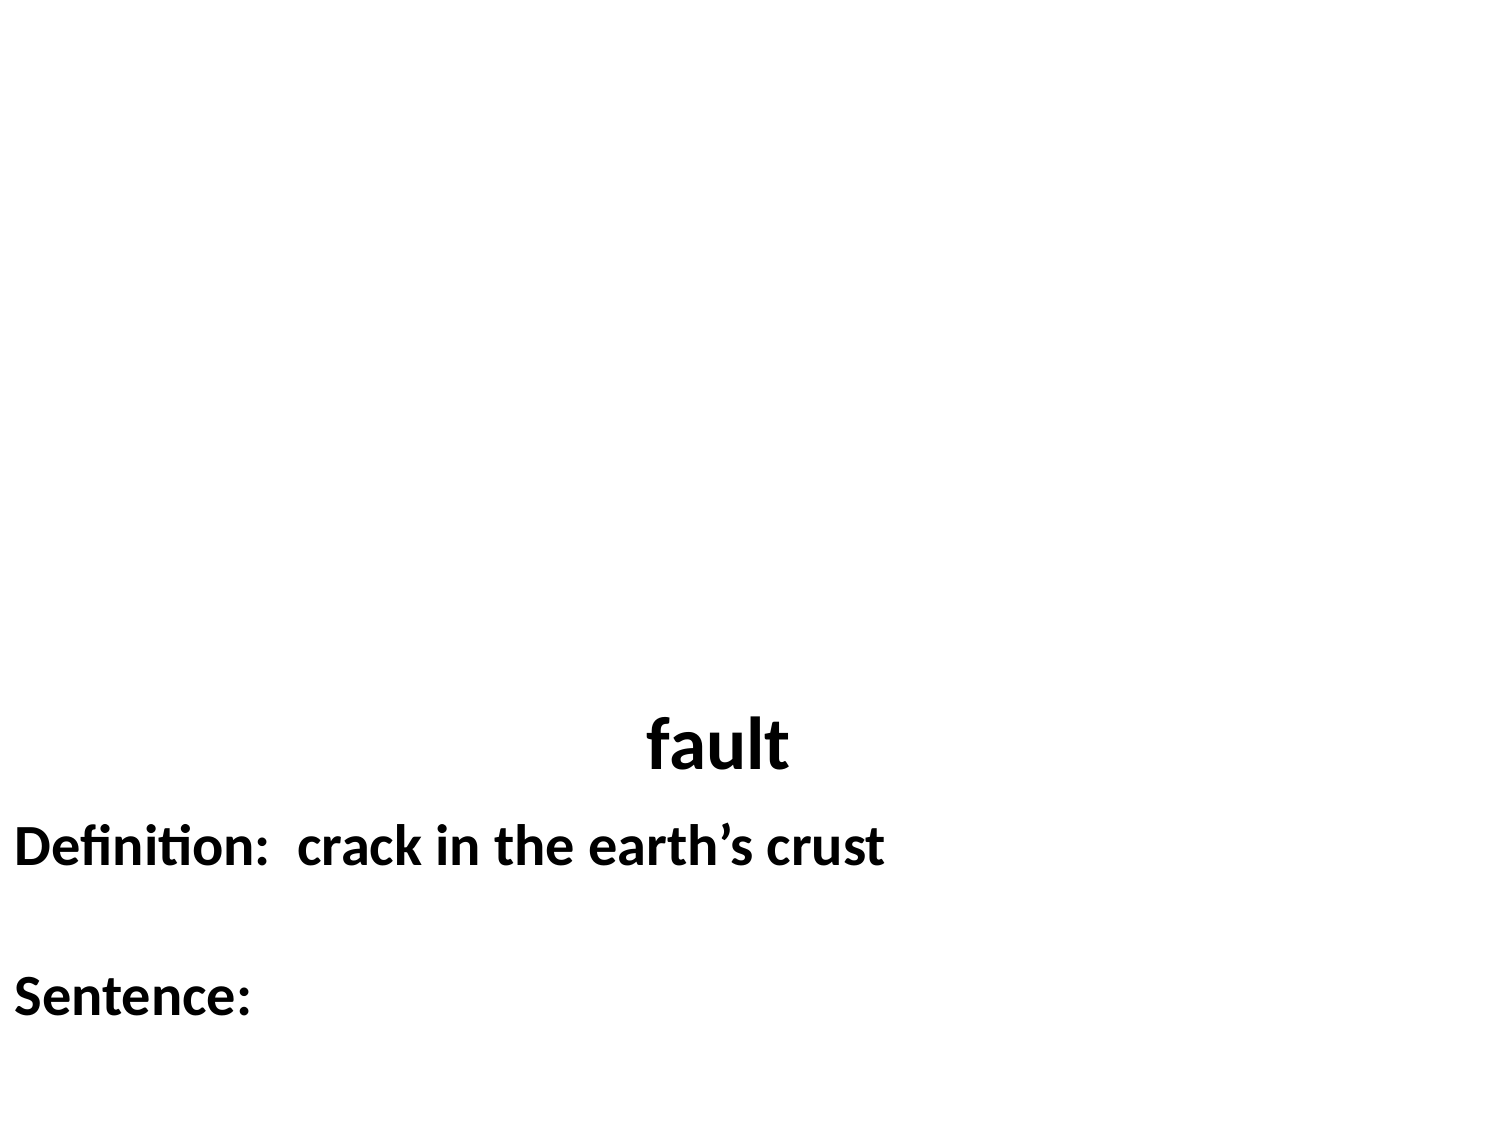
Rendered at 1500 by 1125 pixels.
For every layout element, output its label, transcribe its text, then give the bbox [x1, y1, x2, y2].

text_box Sentence: [0, 950, 1500, 1035]
text_box fault [312, 687, 1125, 793]
text_box Definition: crack in the earth’s crust [0, 800, 1500, 885]
